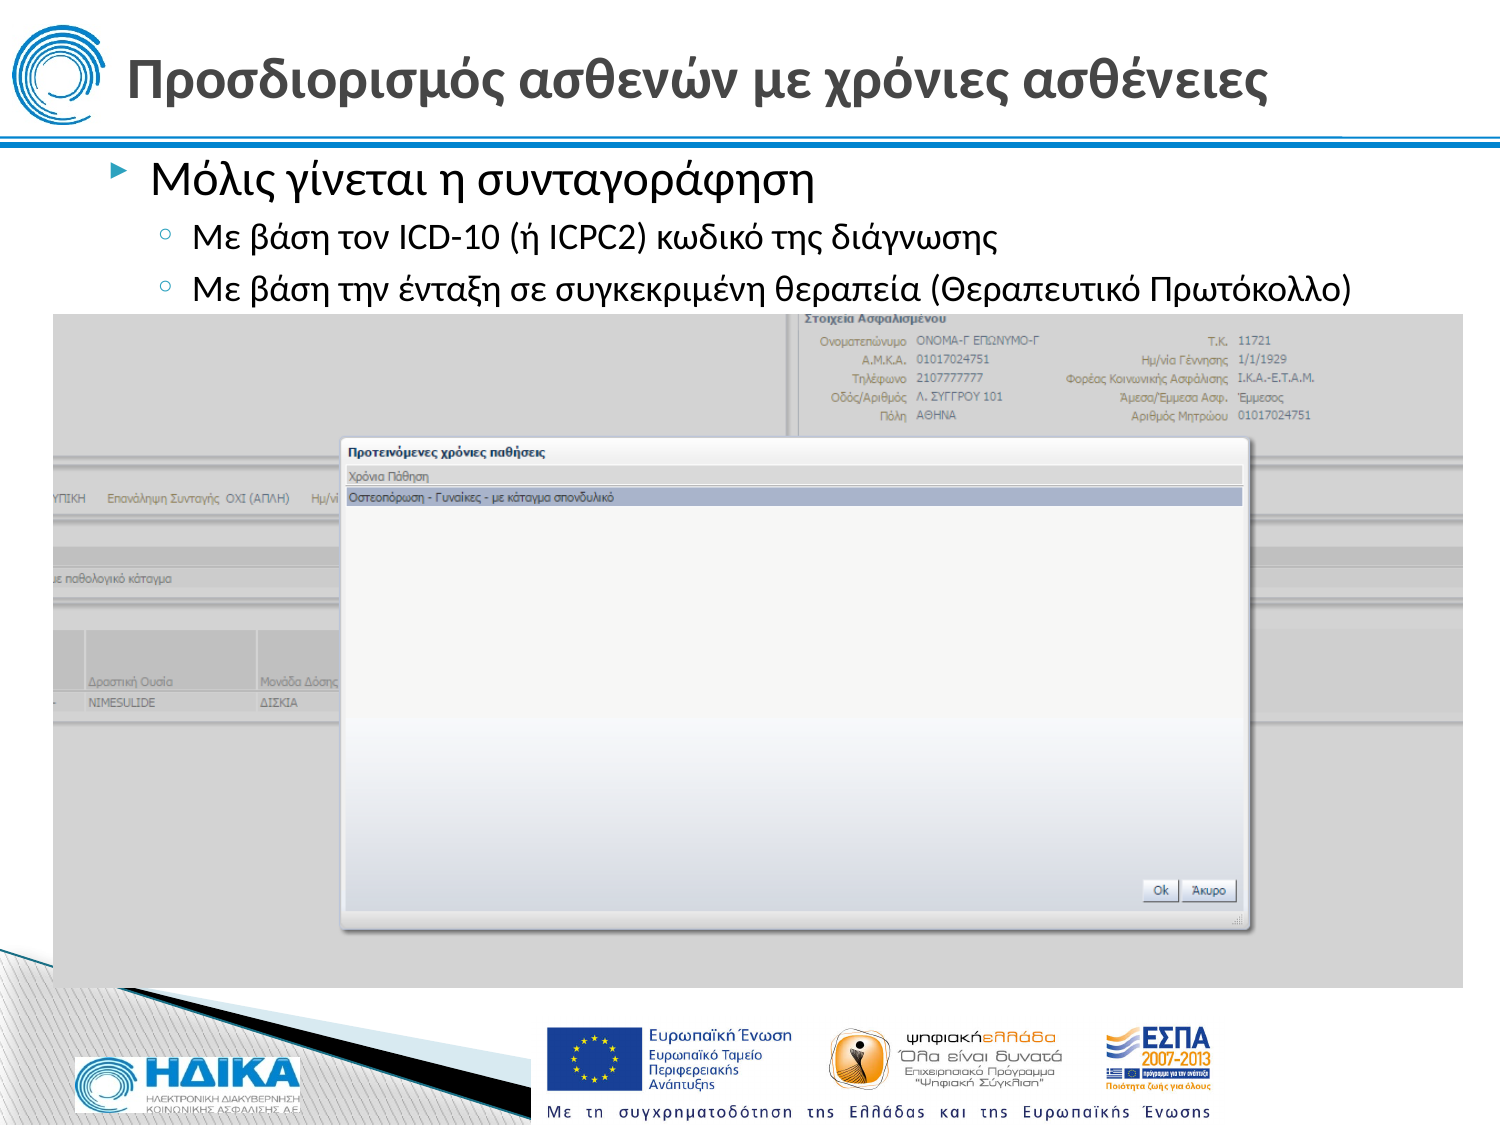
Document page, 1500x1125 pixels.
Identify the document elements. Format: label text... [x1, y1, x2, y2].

picture [52, 314, 1464, 988]
picture [531, 1016, 1225, 1125]
title Προσδιορισμός ασθενών με χρόνιες ασθένειες [112, 12, 1463, 138]
picture [75, 1057, 300, 1113]
picture [12, 24, 112, 125]
list Μόλις γίνεται η συνταγοράφηση Με βάση τον ICD-10 (ή ICPC2) κωδικό της διάγνωσης Με βάση την ένταξη σε συγκεκριμένη θεραπεία (Θεραπευτικό Πρωτόκολλο) [74, 137, 1426, 314]
